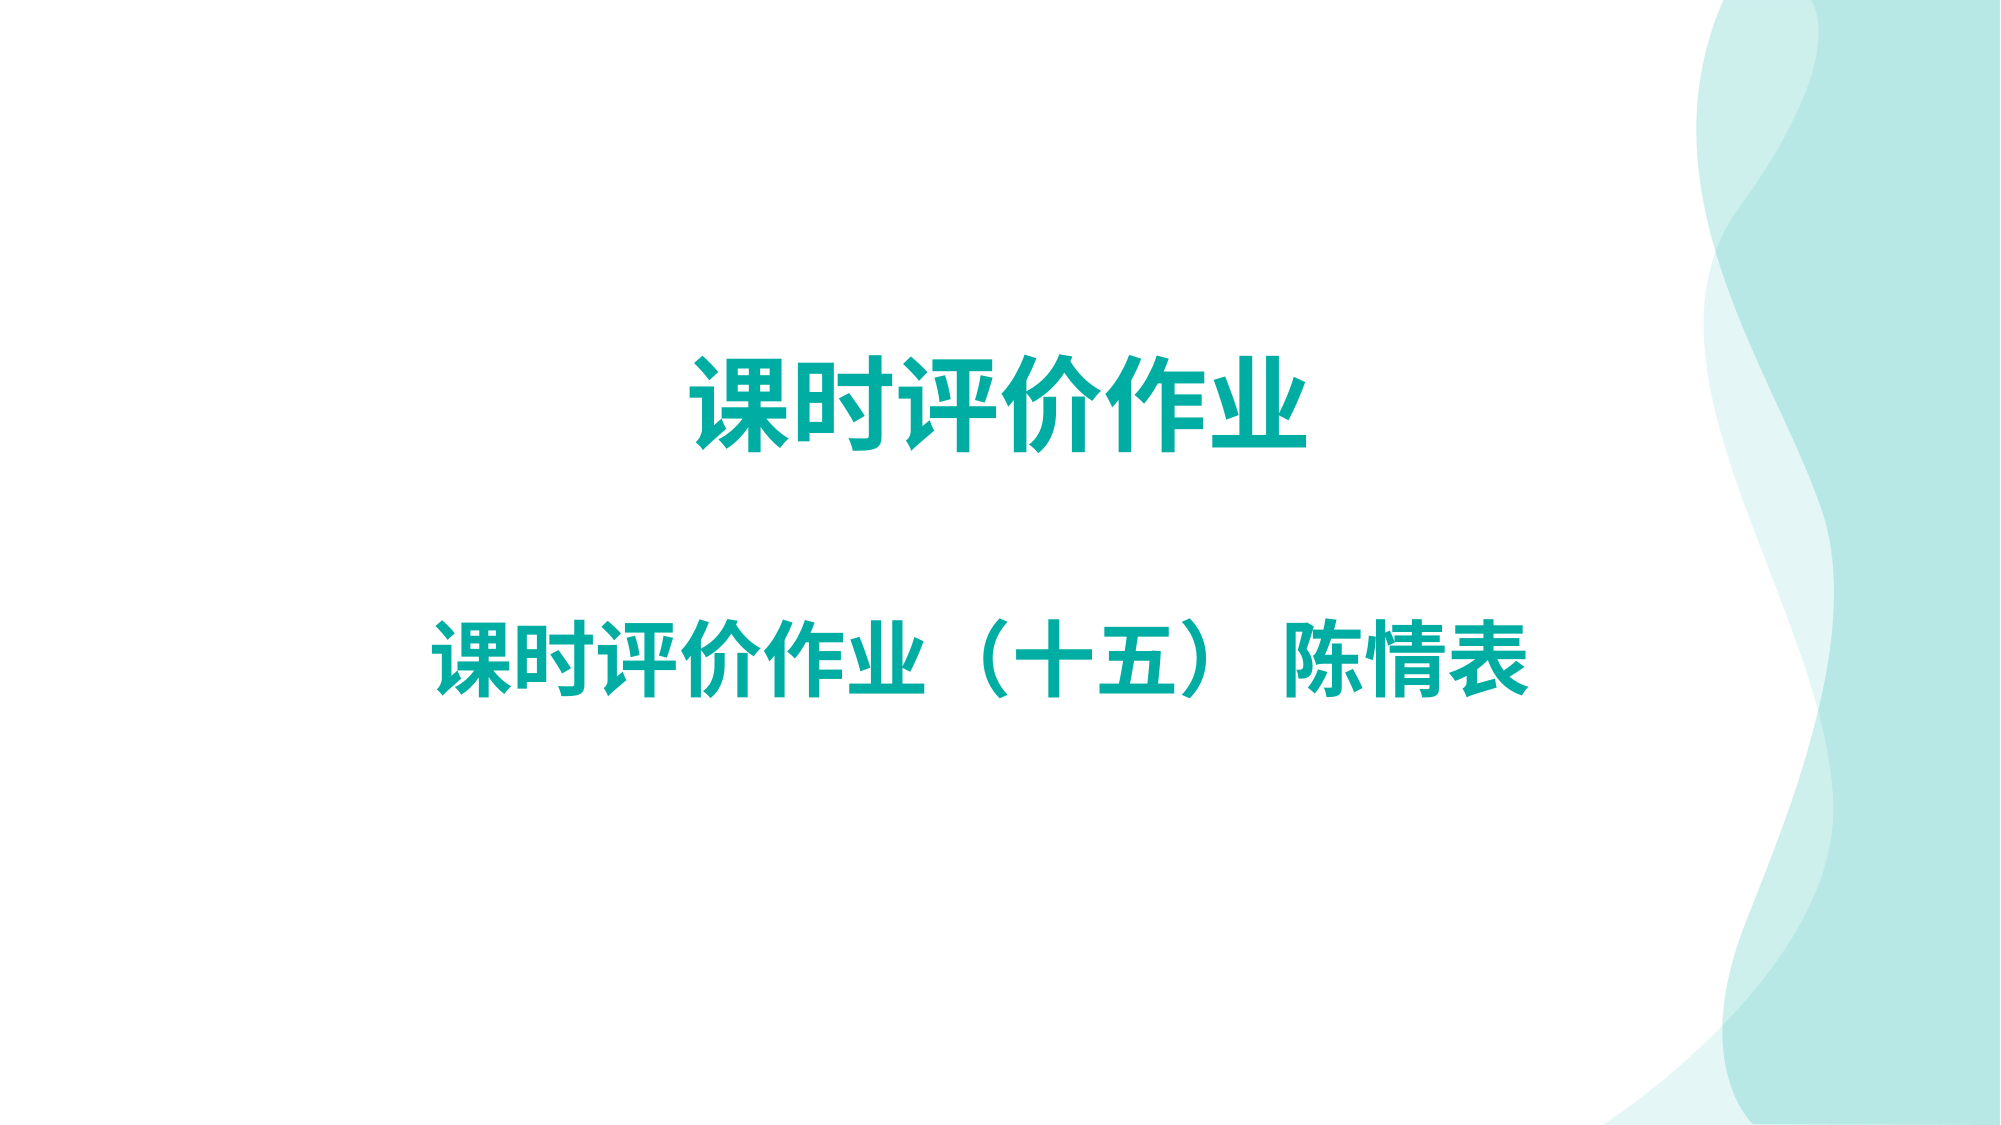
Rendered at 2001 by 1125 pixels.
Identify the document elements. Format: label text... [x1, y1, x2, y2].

picture [0, 461, 2000, 1125]
picture [0, 0, 2000, 329]
text_box 课时评价作业（十五） 陈情表 [76, 602, 1884, 805]
text_box 课时评价作业 [0, 329, 2000, 461]
